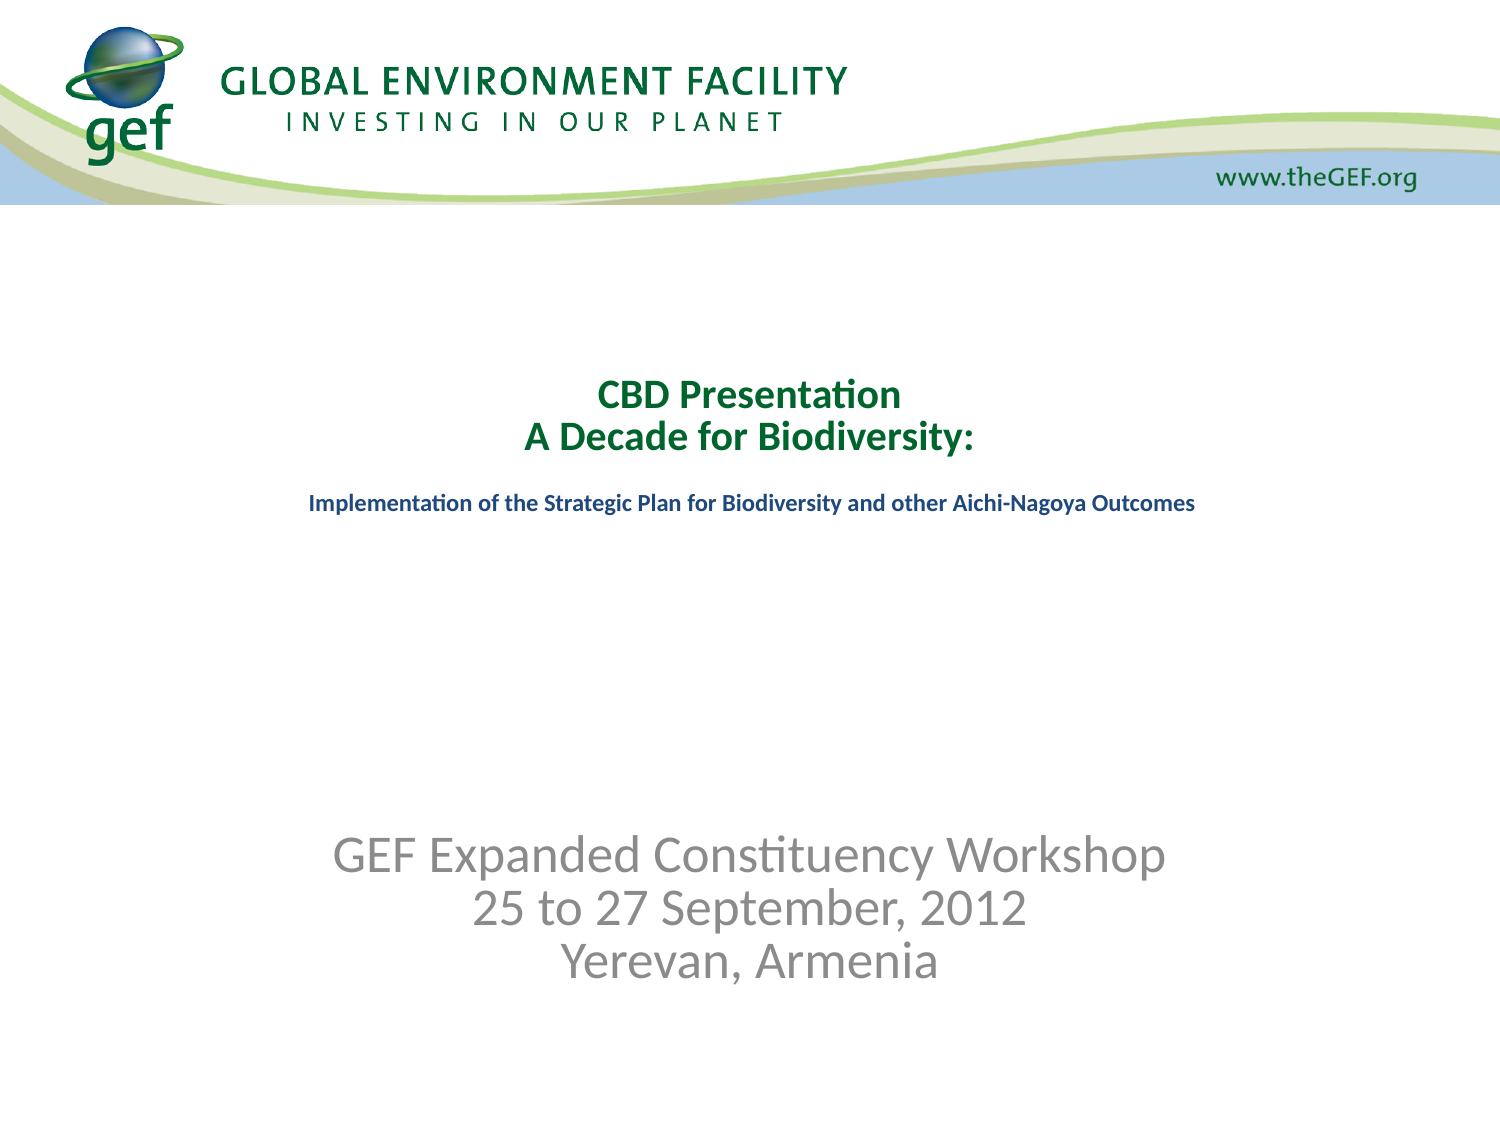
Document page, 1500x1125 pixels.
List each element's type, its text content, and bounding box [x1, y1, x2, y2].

text_box GEF Expanded Constituency Workshop 25 to 27 September, 2012 Yerevan, Armenia [149, 825, 1350, 1000]
title CBD Presentation A Decade for Biodiversity: Implementation of the Strategic Plan for Biodiversity and other Aichi-Nagoya Outcomes [74, 337, 1426, 526]
picture [0, 0, 1500, 205]
